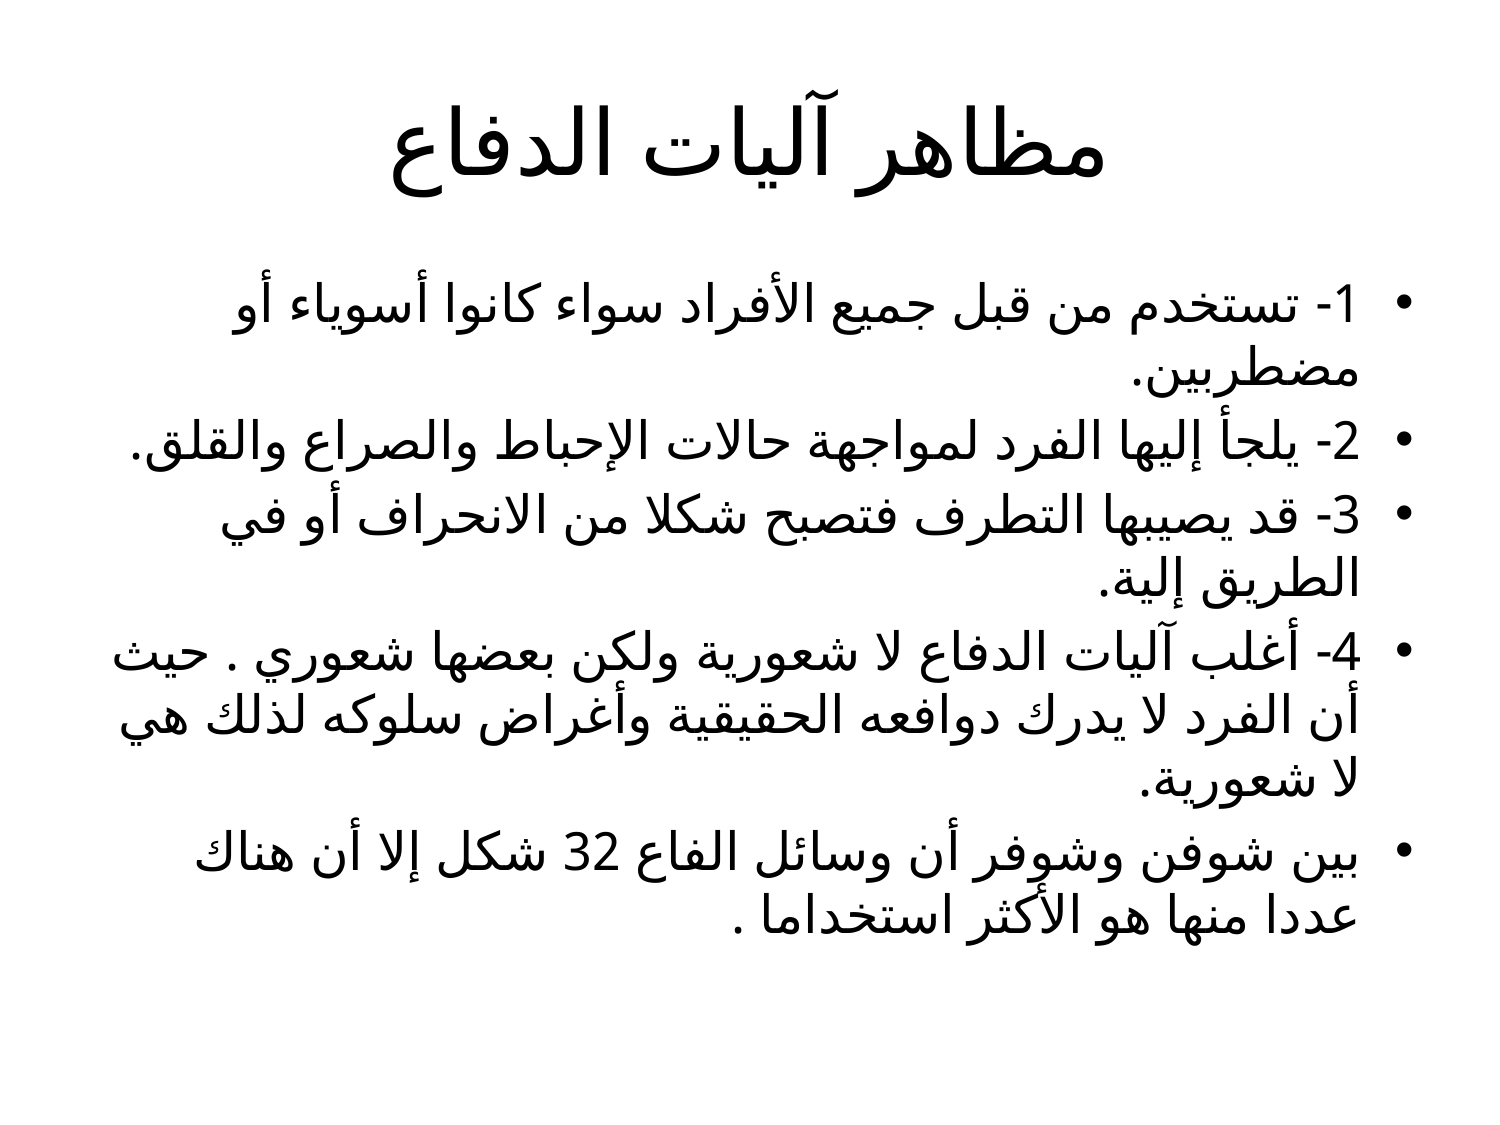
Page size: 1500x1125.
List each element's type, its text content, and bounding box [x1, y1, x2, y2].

title مظاهر آليات الدفاع [75, 45, 1425, 233]
list 1- تستخدم من قبل جميع الأفراد سواء كانوا أسوياء أو مضطربين. 2- يلجأ إليها الفرد لمواجهة حالات الإحباط والصراع والقلق. 3- قد يصيبها التطرف فتصبح شكلا من الانحراف أو في الطريق إلية. 4- أغلب آليات الدفاع لا شعورية ولكن بعضها شعوري . حيث أن الفرد لا يدرك دوافعه الحقيقية وأغراض سلوكه لذلك هي لا شعورية. بين شوفن وشوفر أن وسائل الفاع 32 شكل إلا أن هناك عددا منها هو الأكثر استخداما . [75, 262, 1425, 1005]
